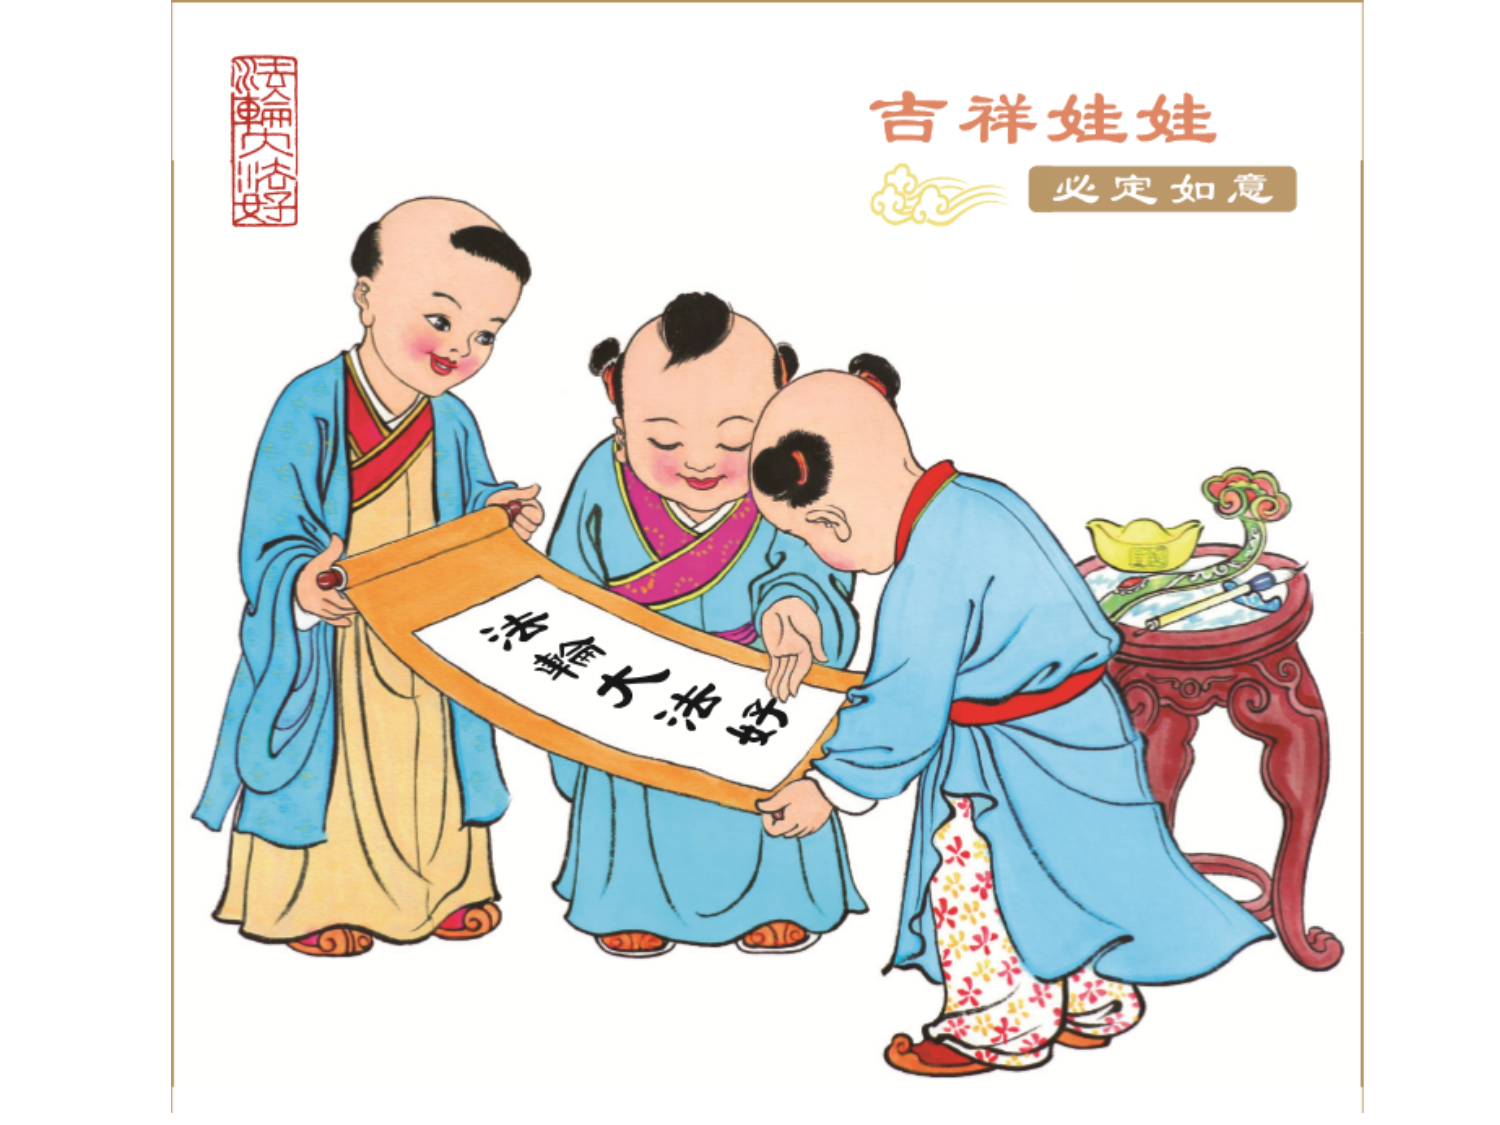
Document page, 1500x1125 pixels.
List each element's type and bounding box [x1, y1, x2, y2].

picture [170, 0, 1365, 1114]
